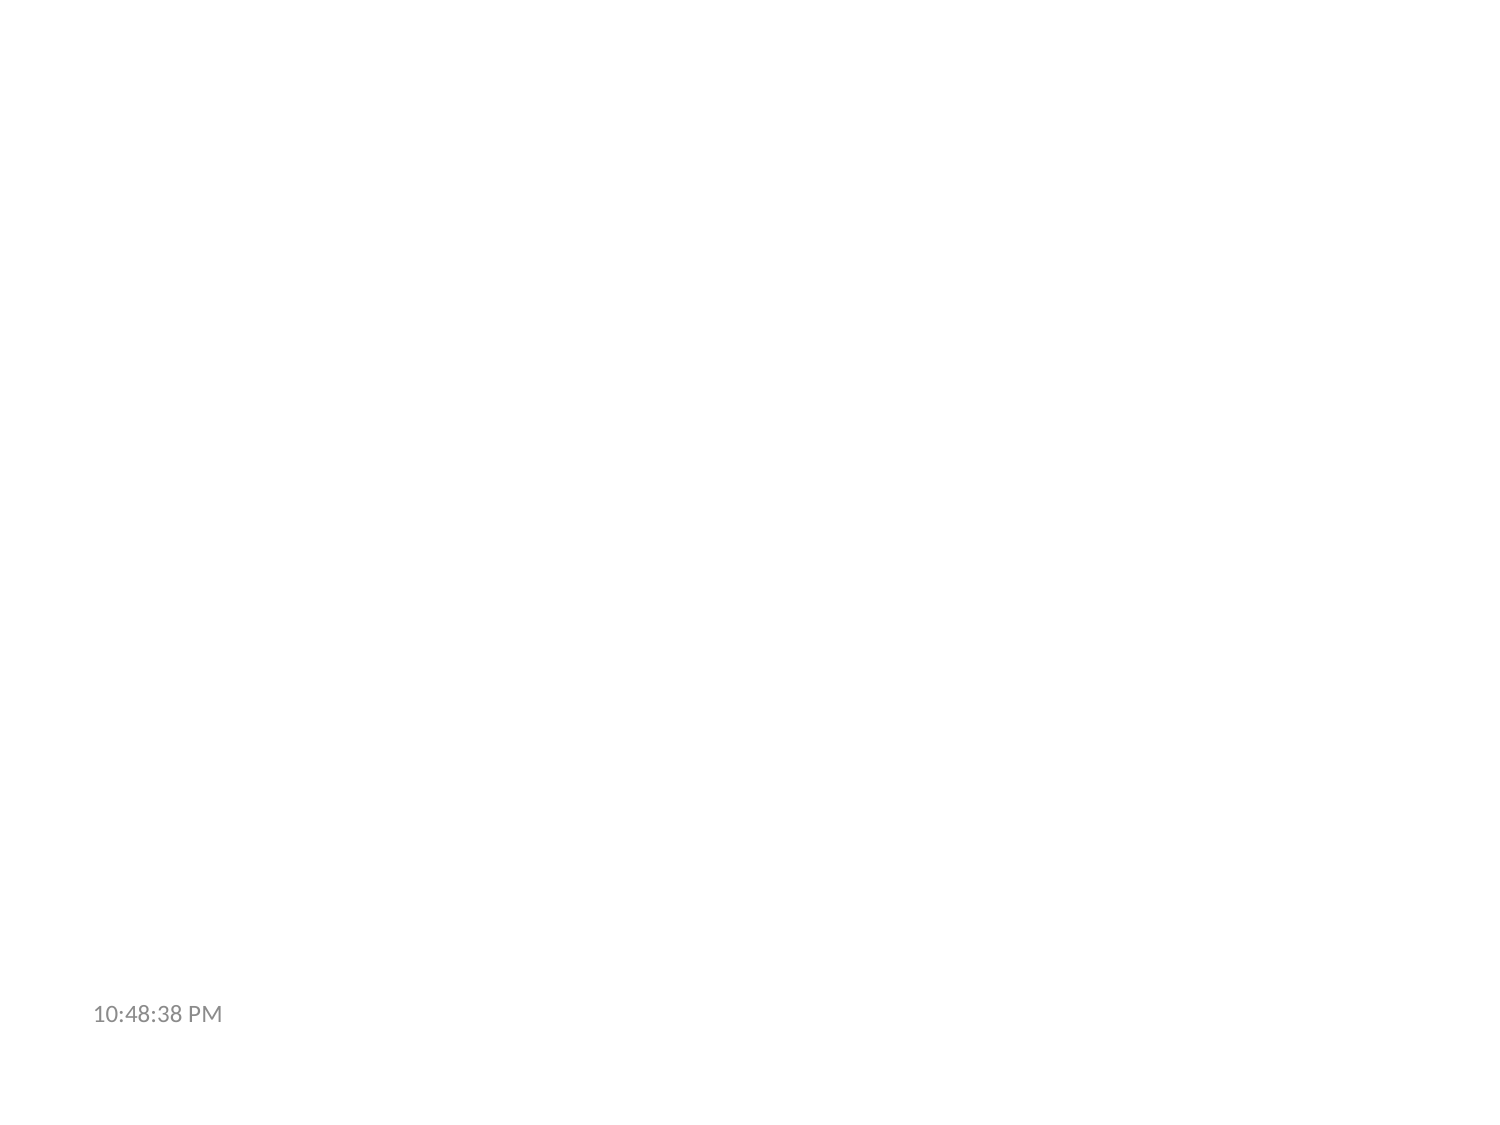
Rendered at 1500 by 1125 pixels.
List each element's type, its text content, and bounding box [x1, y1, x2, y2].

text_box 3:35:09 PM [77, 982, 428, 1043]
